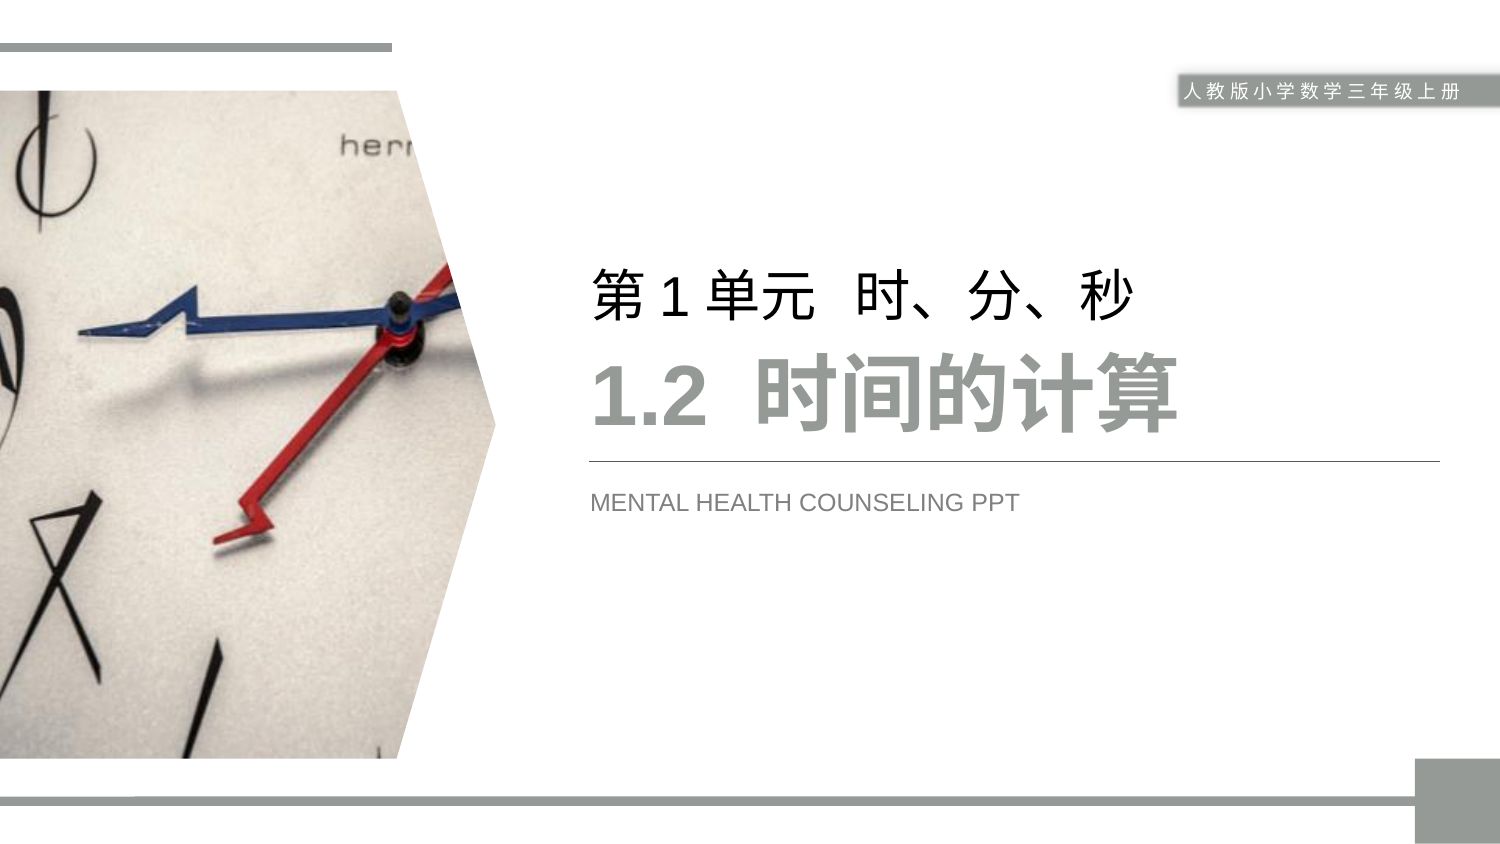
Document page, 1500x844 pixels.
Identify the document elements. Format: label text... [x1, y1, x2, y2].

picture [0, 90, 496, 759]
text_box 人教版小学数学三年级上册 [1181, 77, 1500, 105]
text_box [1414, 758, 1500, 844]
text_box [575, 260, 1454, 526]
